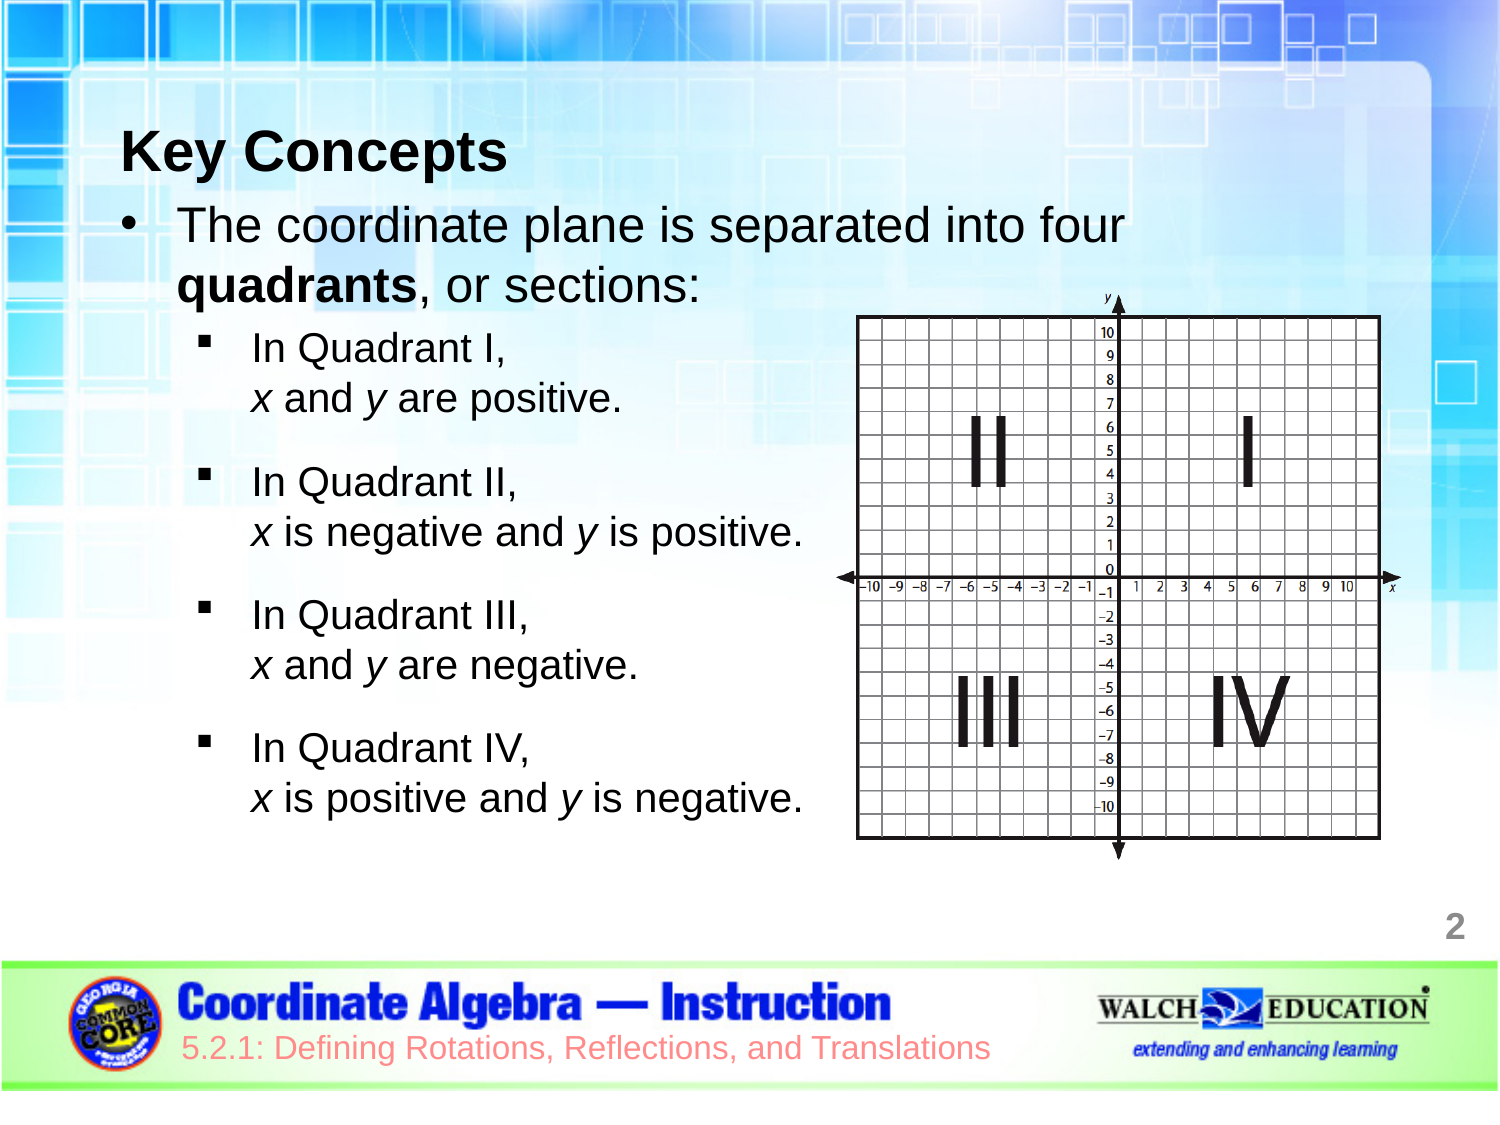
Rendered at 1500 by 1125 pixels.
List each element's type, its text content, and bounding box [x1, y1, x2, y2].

subtitle Key Concepts The coordinate plane is separated into four quadrants, or sections: In Quadrant I, x and y are positive. In Quadrant II, x is negative and y is positive. In Quadrant III, x and y are negative. In Quadrant IV, x is positive and y is negative. [105, 105, 1394, 925]
footer 5.2.1: Defining Rotations, Reflections, and Translations [166, 1024, 1080, 1069]
picture [1, 0, 1500, 1091]
slide_number 2 [1361, 901, 1481, 949]
